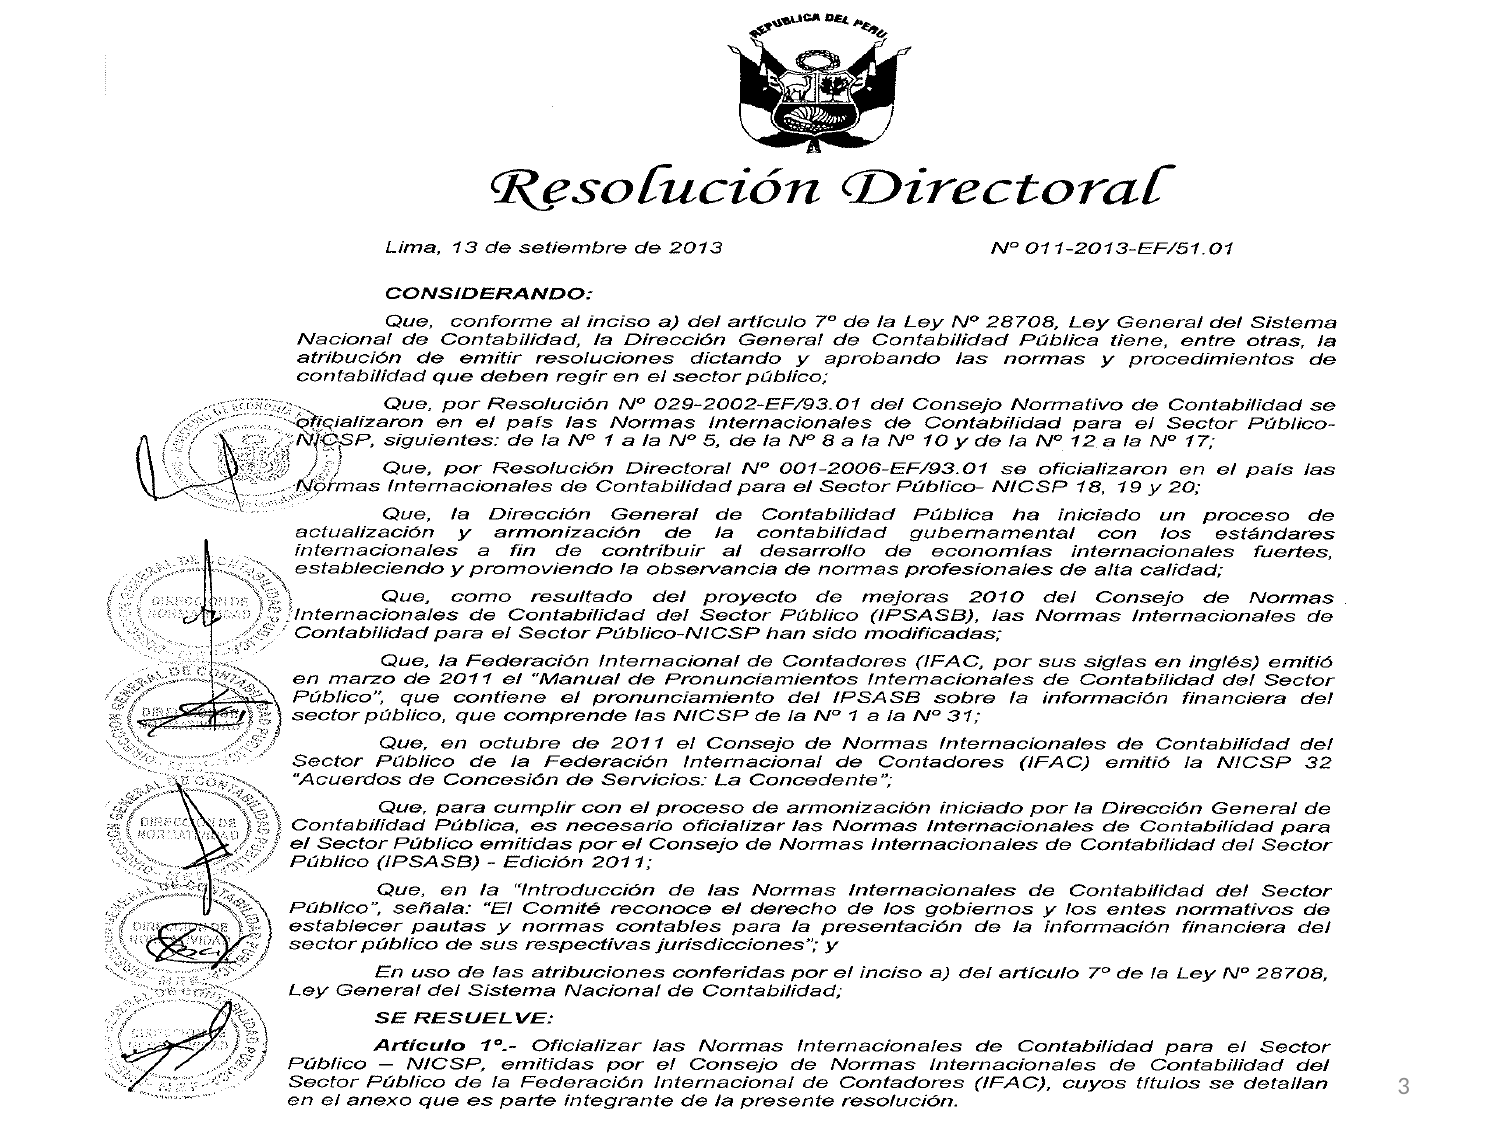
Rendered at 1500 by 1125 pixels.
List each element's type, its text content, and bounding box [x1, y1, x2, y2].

slide_number 3 [1388, 1066, 1425, 1103]
picture [105, 0, 1383, 1125]
